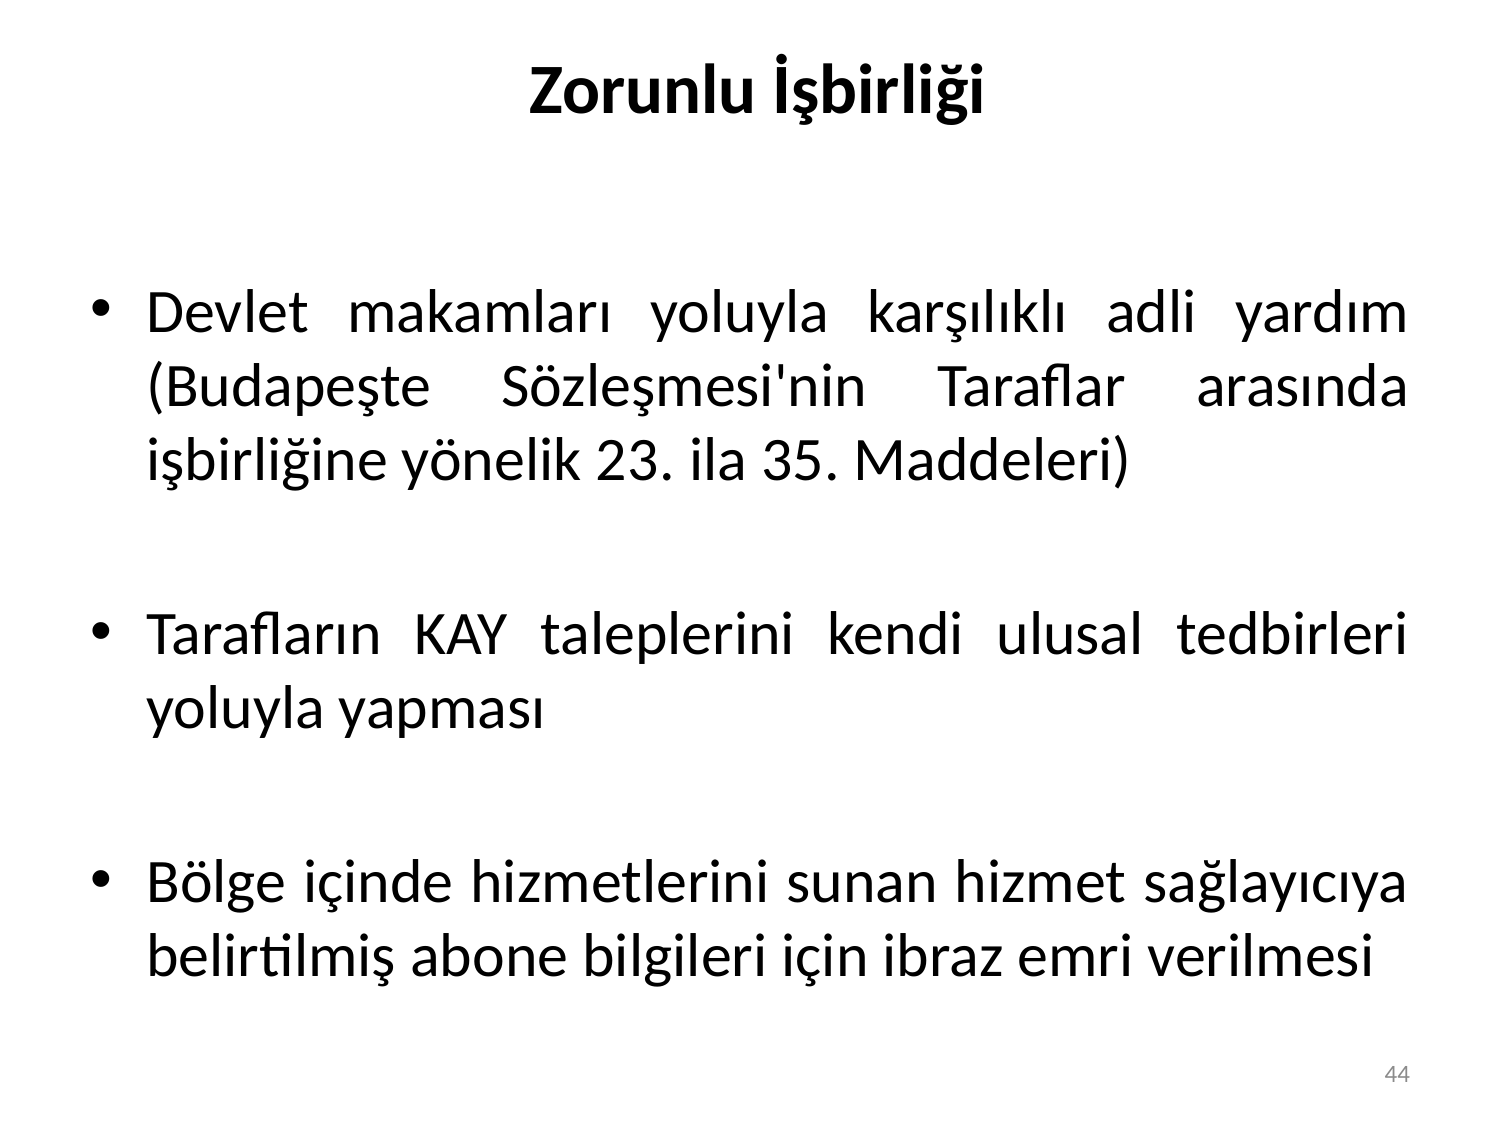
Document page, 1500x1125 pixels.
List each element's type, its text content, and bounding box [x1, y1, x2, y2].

slide_number 44 [1074, 1042, 1425, 1103]
list Devlet makamları yoluyla karşılıklı adli yardım (Budapeşte Sözleşmesi'nin Taraflar arasında işbirliğine yönelik 23. ila 35. Maddeleri) Tarafların KAY taleplerini kendi ulusal tedbirleri yoluyla yapması Bölge içinde hizmetlerini sunan hizmet sağlayıcıya belirtilmiş abone bilgileri için ibraz emri verilmesi [75, 262, 1425, 1005]
title Zorunlu İşbirliği [75, 35, 1442, 242]
